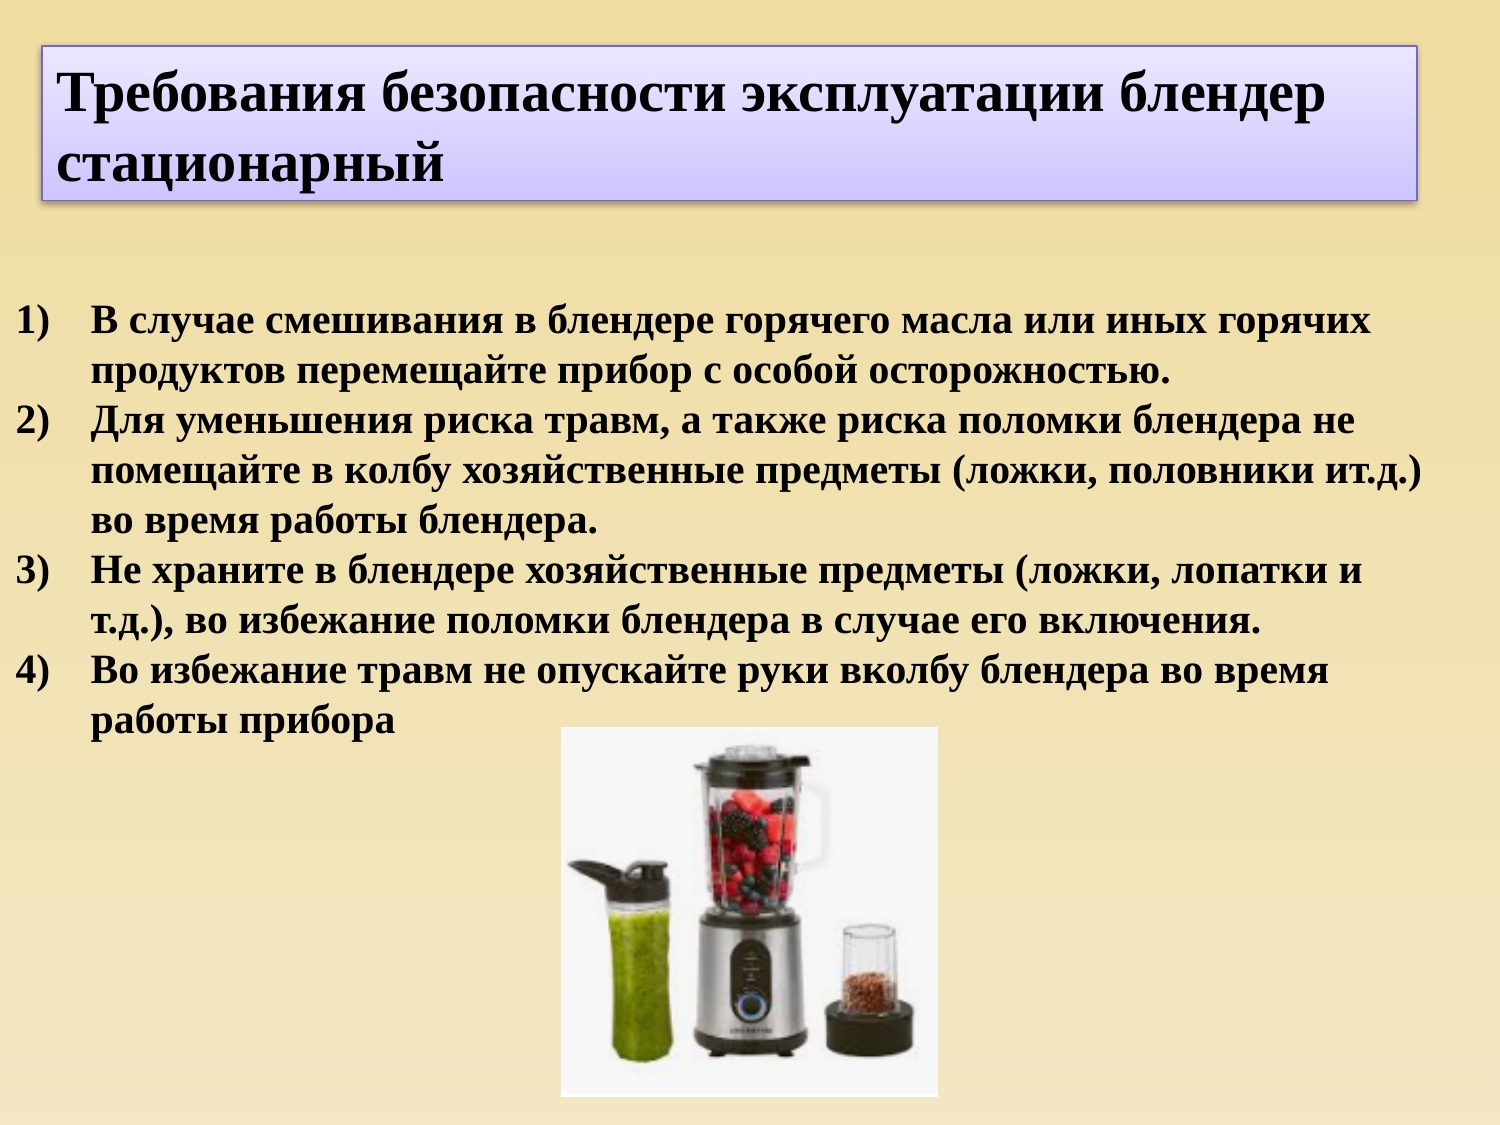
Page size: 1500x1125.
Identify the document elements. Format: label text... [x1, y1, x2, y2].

text_box В случае смешивания в блендере горячего масла или иных горячих продуктов перемещайте прибор с особой осторожностью. Для уменьшения риска травм, а также риска поломки блендера не помещайте в колбу хозяйственные предметы (ложки, половники ит.д.) во время работы блендера. Не храните в блендере хозяйственные предметы (ложки, лопатки и т.д.), во избежание поломки блендера в случае его включения. Во избежание травм не опускайте руки вколбу блендера во время работы прибора [0, 184, 1461, 750]
text_box Требования безопасности эксплуатации блендер стационарный [41, 45, 1418, 184]
picture [560, 727, 938, 1097]
